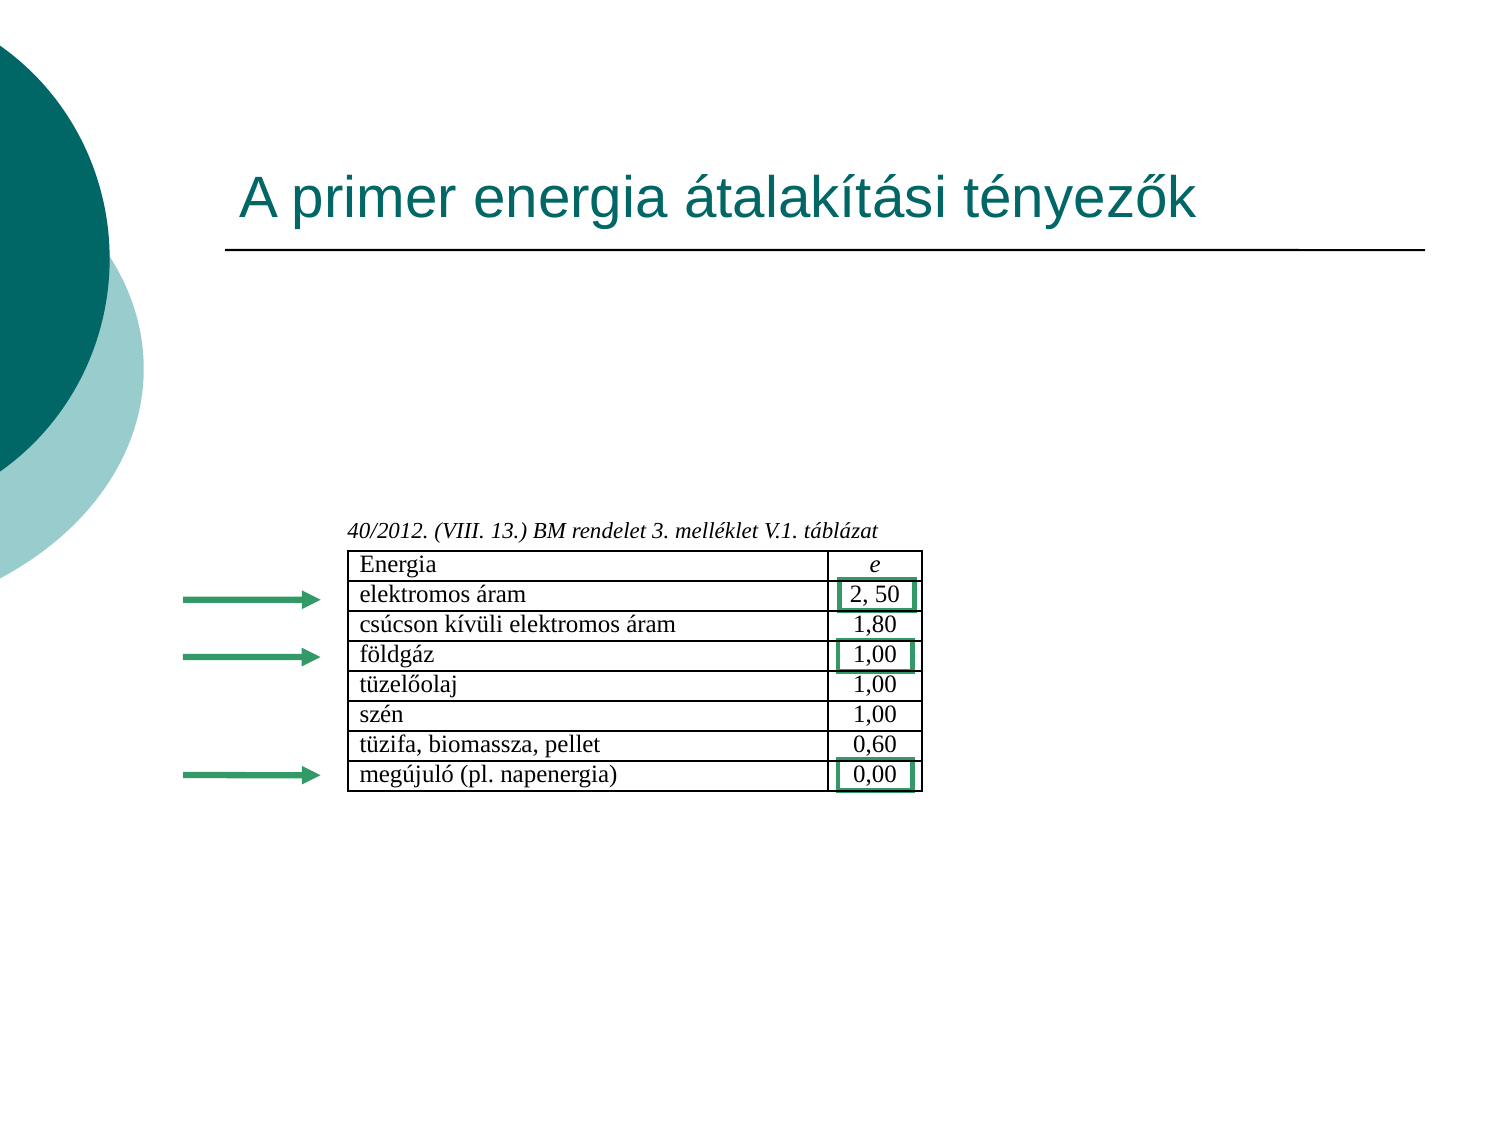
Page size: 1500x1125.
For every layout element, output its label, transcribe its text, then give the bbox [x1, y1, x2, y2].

table_cell tüzelőolaj [349, 672, 827, 700]
table_cell földgáz [349, 642, 827, 670]
table_cell 0,60 [829, 732, 921, 760]
text_box 40/2012. (VIII. 13.) BM rendelet 3. melléklet V.1. táblázat [332, 507, 1270, 550]
table_header Energia [349, 552, 827, 580]
text_box [183, 593, 321, 606]
title A primer energia átalakítási tényezők [224, 49, 1425, 237]
table_cell tüzifa, biomassza, pellet [349, 732, 827, 760]
table_cell 1,00 [829, 672, 921, 700]
text_box [182, 650, 321, 664]
table_cell 1,80 [829, 612, 921, 640]
table_cell 0,00 [829, 762, 921, 790]
text_box [183, 768, 321, 782]
table_header e [829, 552, 921, 580]
table_cell csúcson kívüli elektromos áram [349, 612, 827, 640]
table_cell 1,00 [829, 702, 921, 730]
table_cell megújuló (pl. napenergia) [349, 762, 827, 790]
table_cell szén [349, 702, 827, 730]
table_cell 2, 50 [829, 582, 921, 610]
table_cell 1,00 [829, 642, 921, 670]
table_cell elektromos áram [349, 582, 827, 610]
